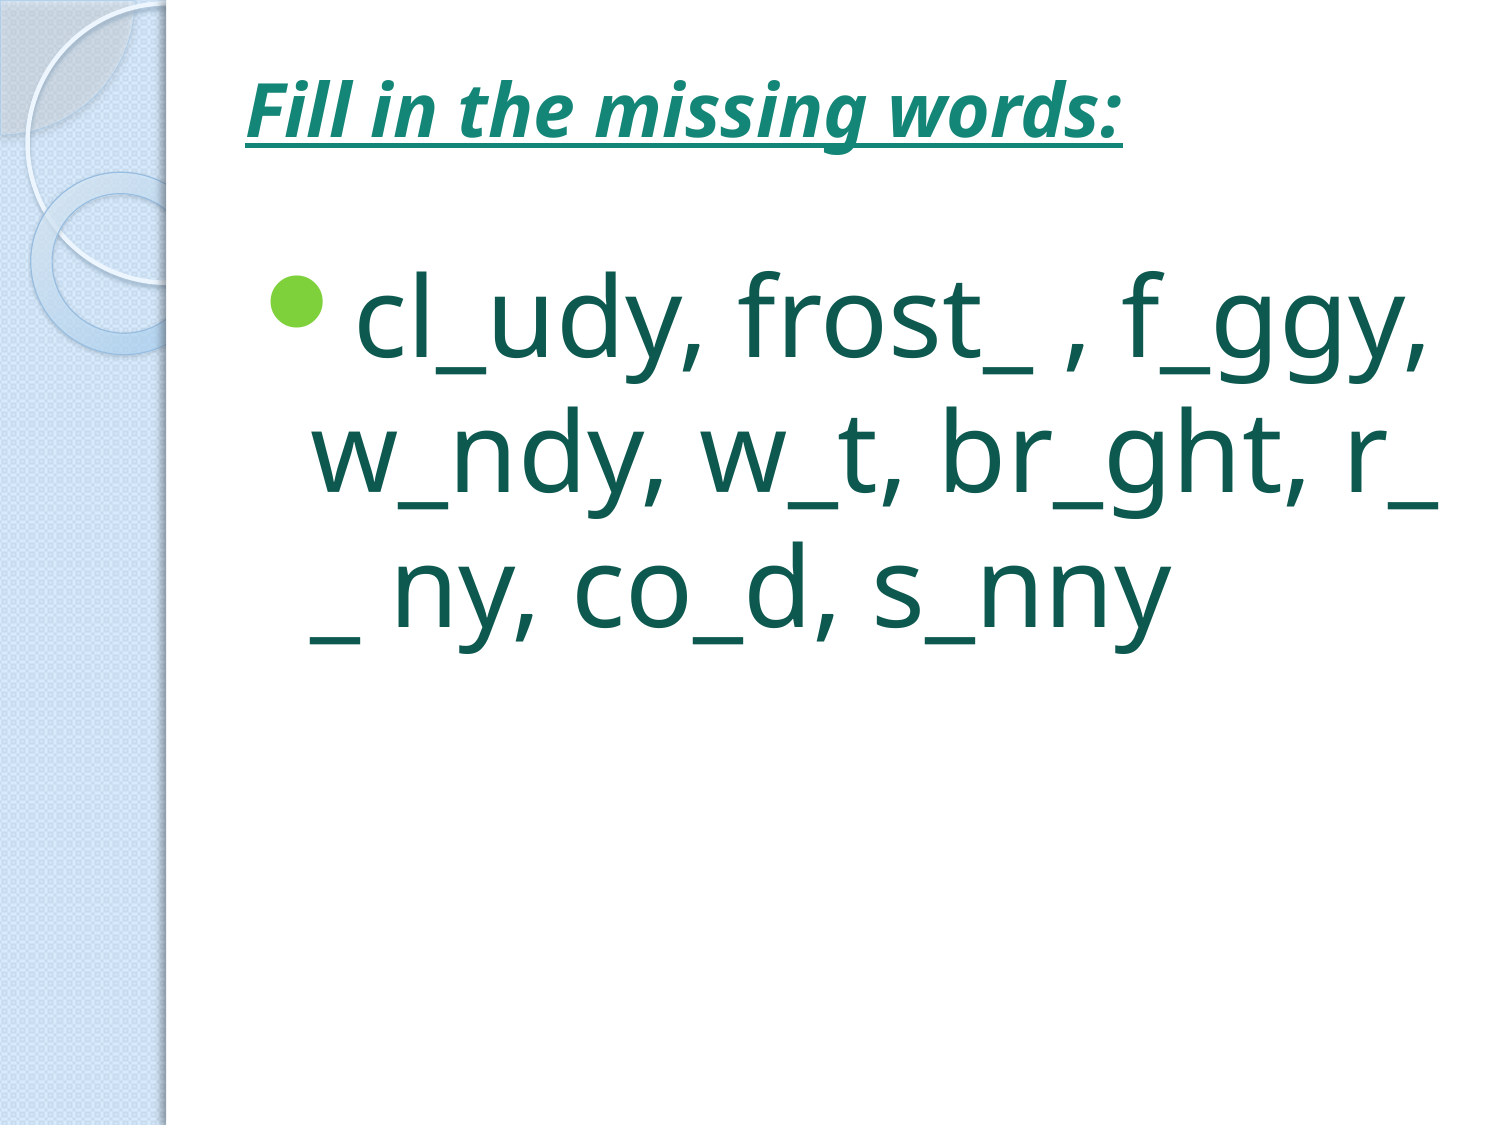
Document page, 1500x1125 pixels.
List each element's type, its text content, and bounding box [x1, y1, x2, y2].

text_box Fill in the missing words: [230, 54, 1353, 160]
list cl_udy, frost_ , f_ggy, w_ndy, w_t, br_ght, r_ _ ny, co_d, s_nny [235, 237, 1466, 1026]
